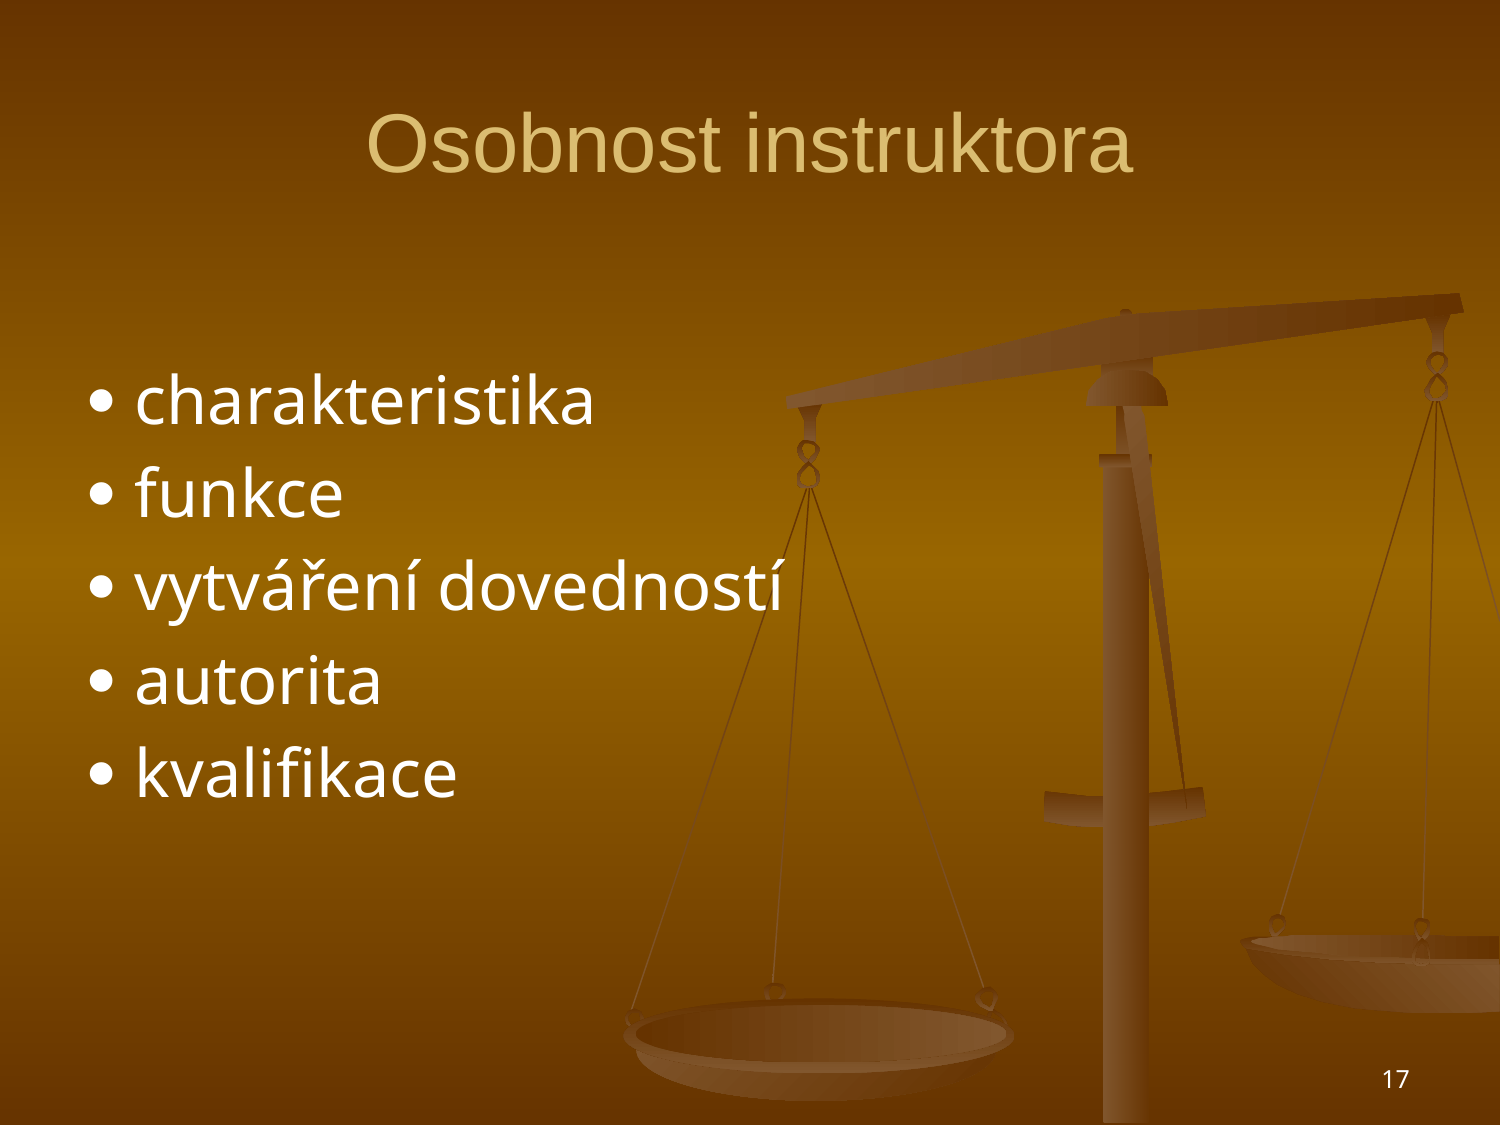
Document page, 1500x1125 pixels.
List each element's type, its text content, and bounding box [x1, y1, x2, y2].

slide_number 17 [1074, 1029, 1426, 1106]
list  charakteristika  funkce  vytváření dovedností  autorita  kvalifikace [74, 349, 1426, 1006]
title Osobnost instruktora [74, 45, 1426, 234]
